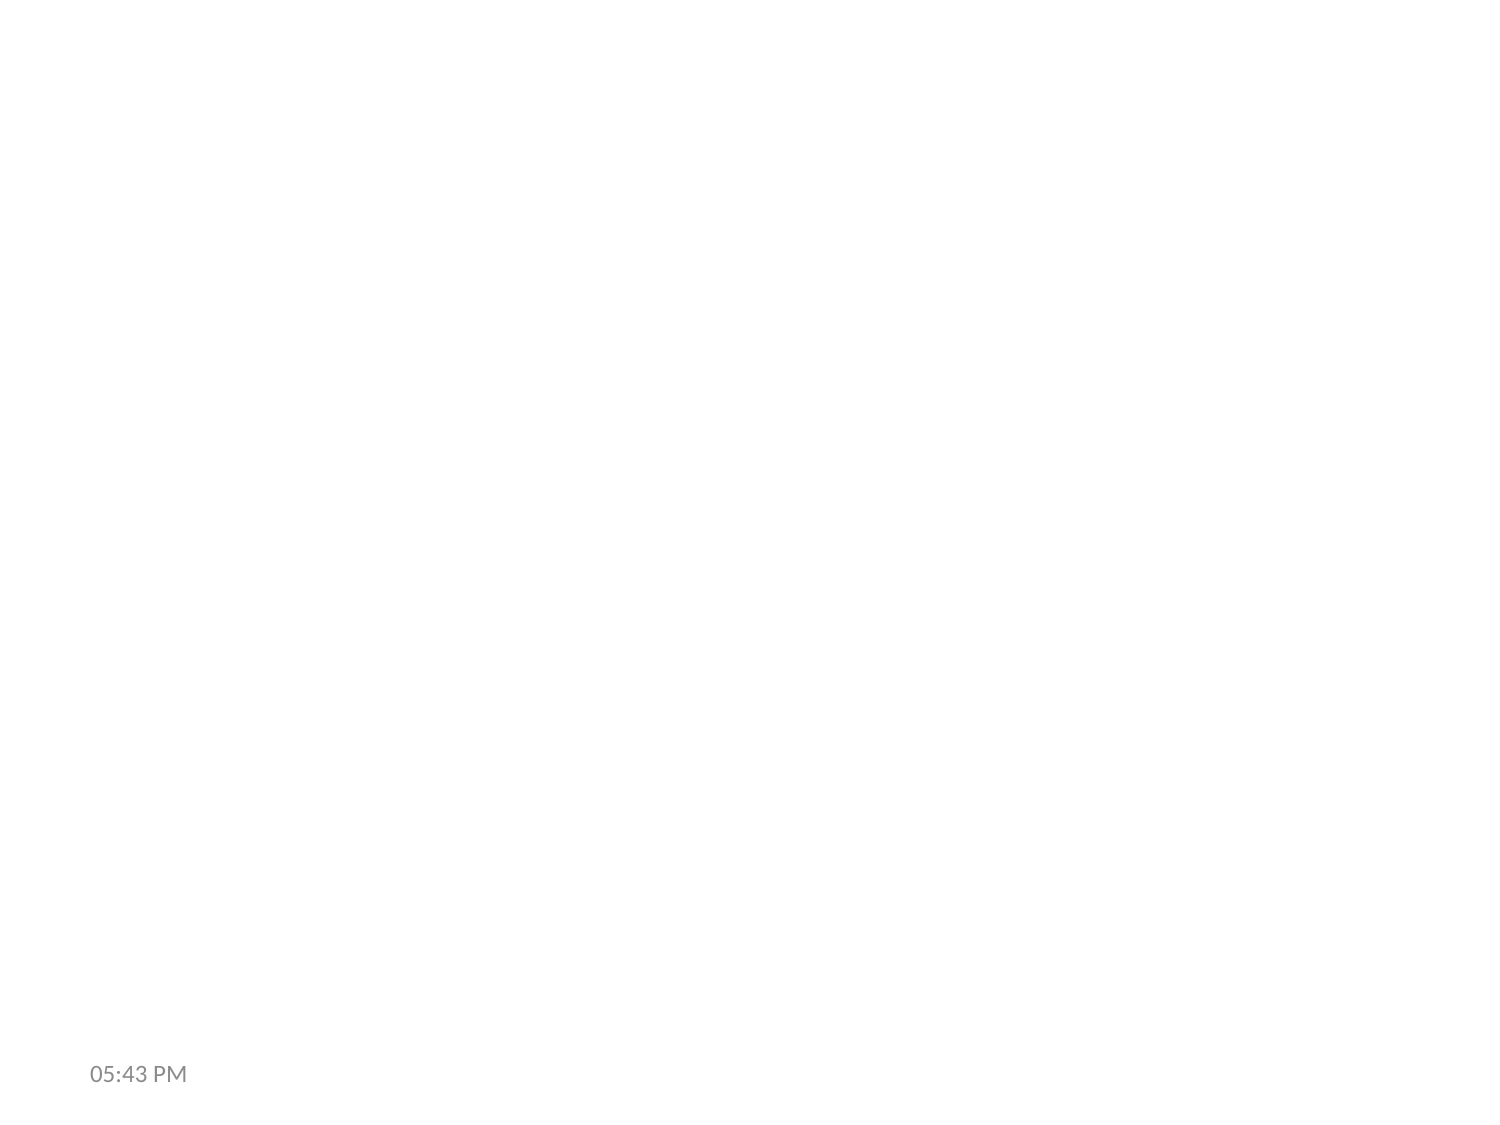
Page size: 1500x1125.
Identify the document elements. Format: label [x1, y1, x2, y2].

slide_number [75, 1042, 425, 1103]
